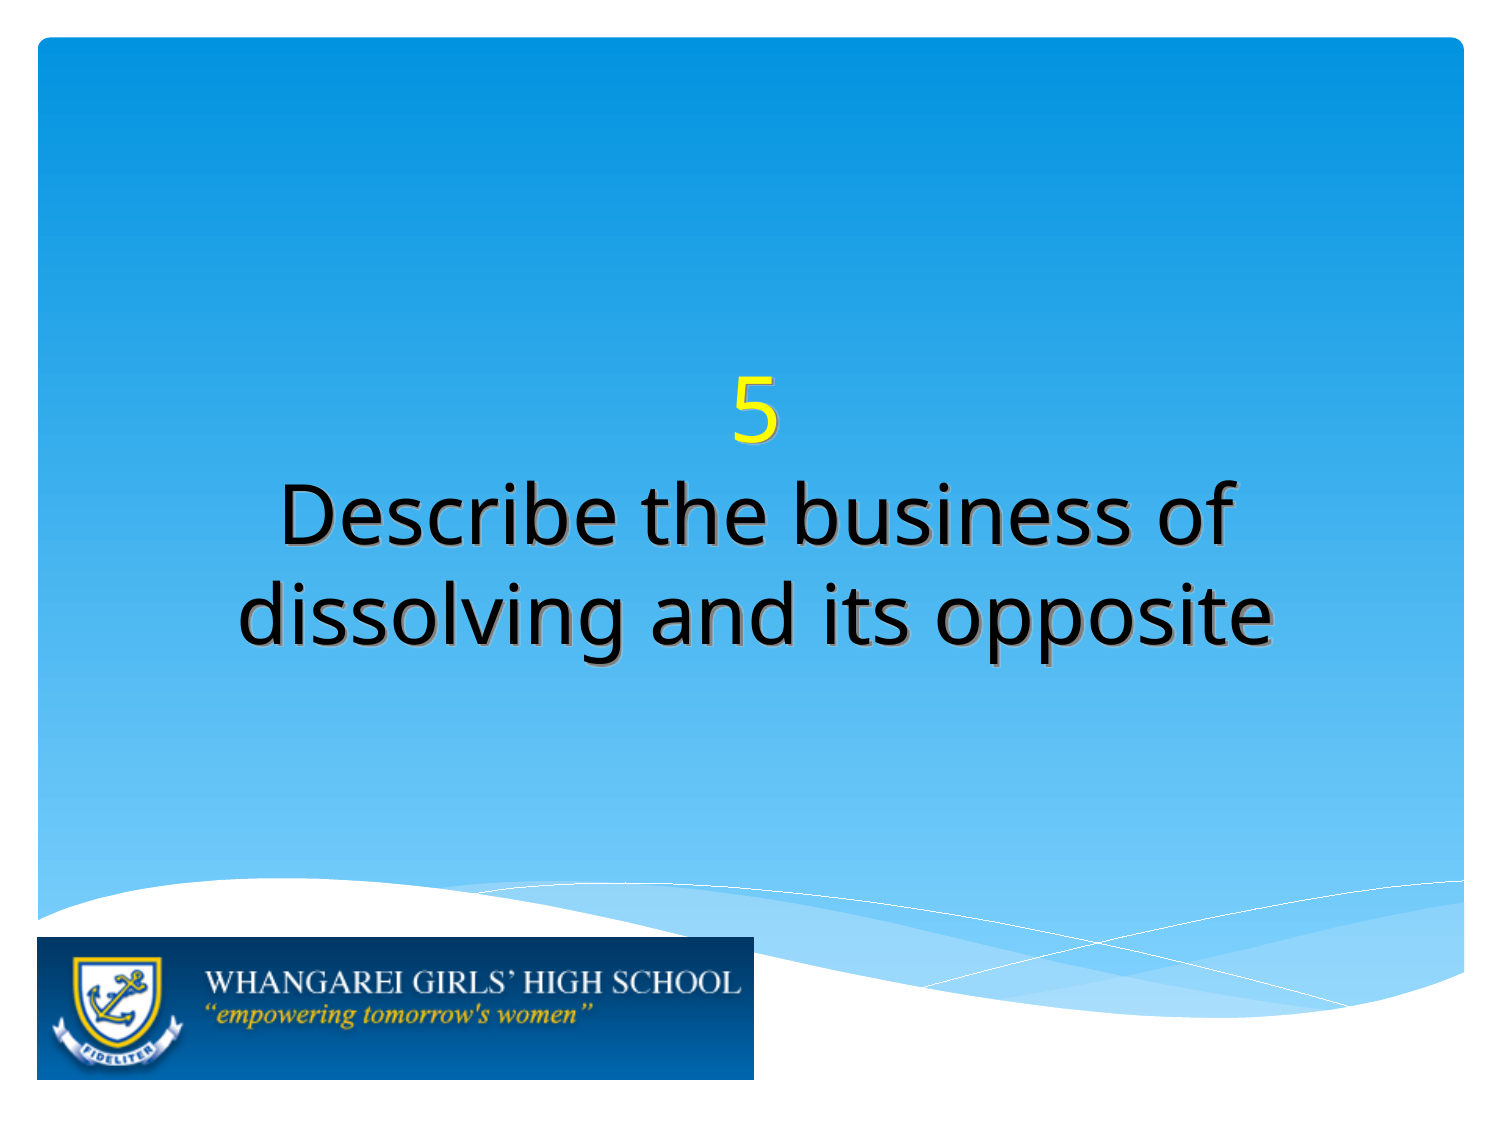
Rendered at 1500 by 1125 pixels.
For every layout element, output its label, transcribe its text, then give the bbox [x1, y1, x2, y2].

text_box 5 Describe the business of dissolving and its opposite [74, 99, 1438, 913]
picture [37, 937, 754, 1080]
